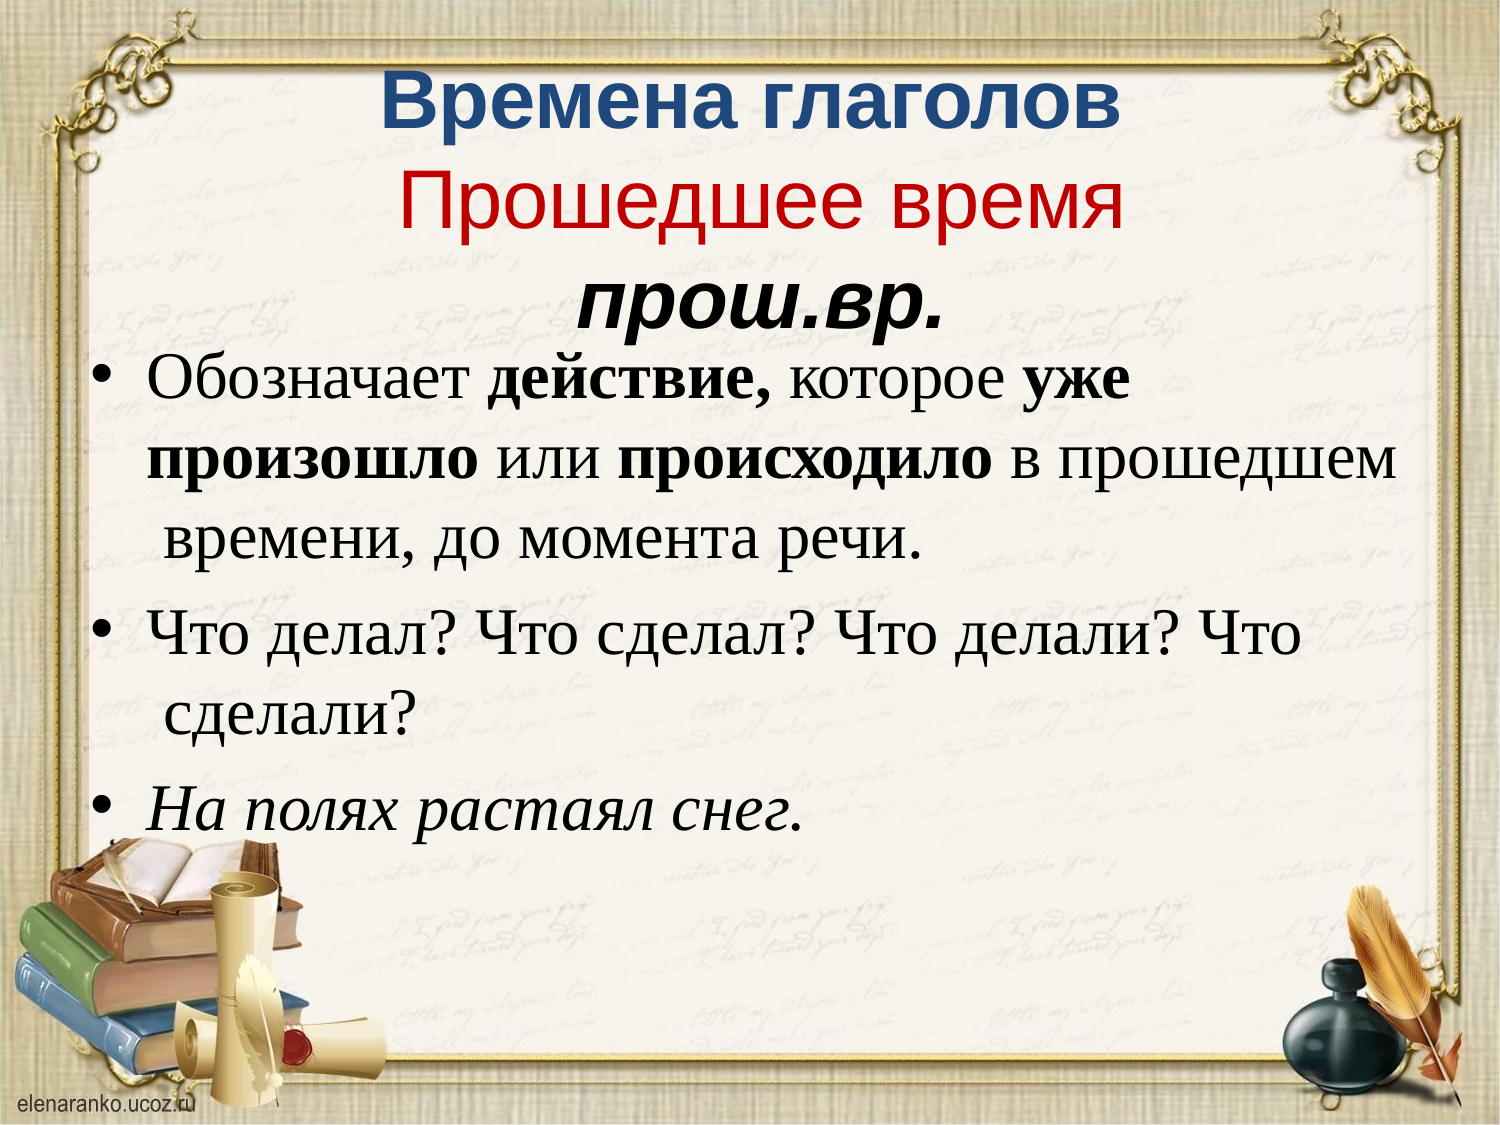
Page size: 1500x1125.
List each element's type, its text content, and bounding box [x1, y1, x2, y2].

title Времена глаголов Прошедшее время прош.вр. [371, 43, 1129, 329]
list Обозначает действие, которое уже произошло или происходило в прошедшем времени, до момента речи. Что делал? Что сделал? Что делали? Что сделали? На полях растаял снег. [87, 329, 1408, 970]
picture [0, 0, 1500, 1125]
